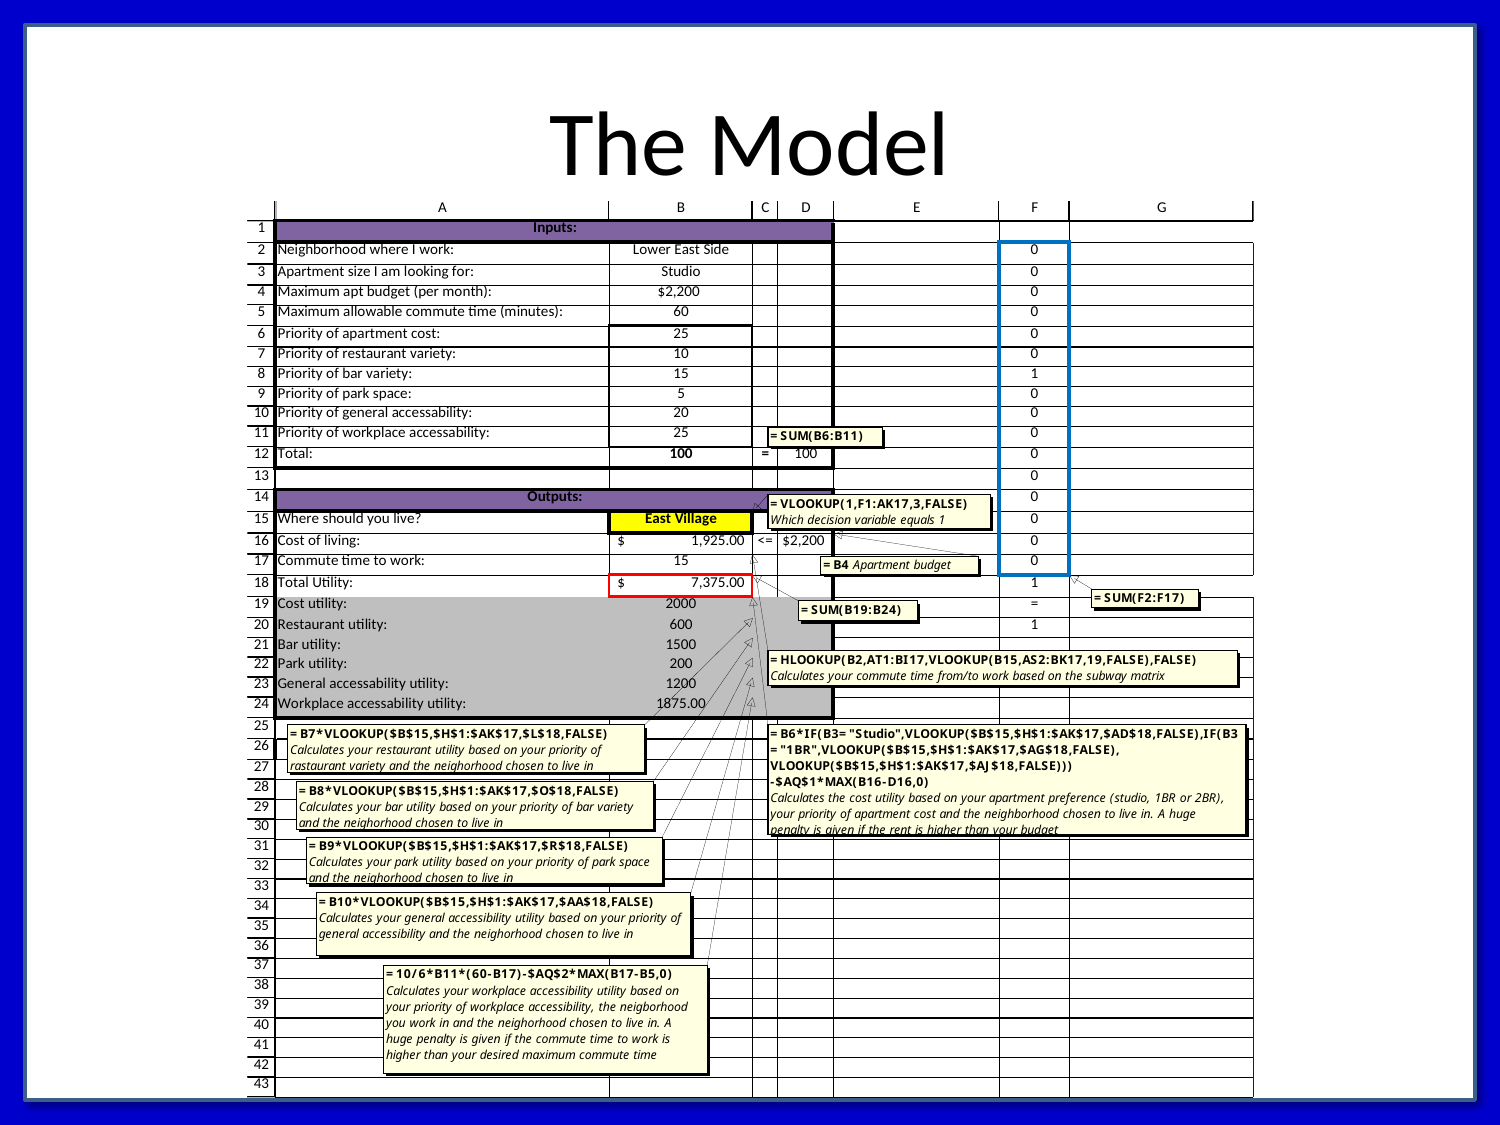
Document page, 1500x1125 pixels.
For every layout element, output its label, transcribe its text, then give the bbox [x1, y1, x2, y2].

picture [245, 199, 1255, 1098]
text_box The Model [24, 45, 1475, 233]
